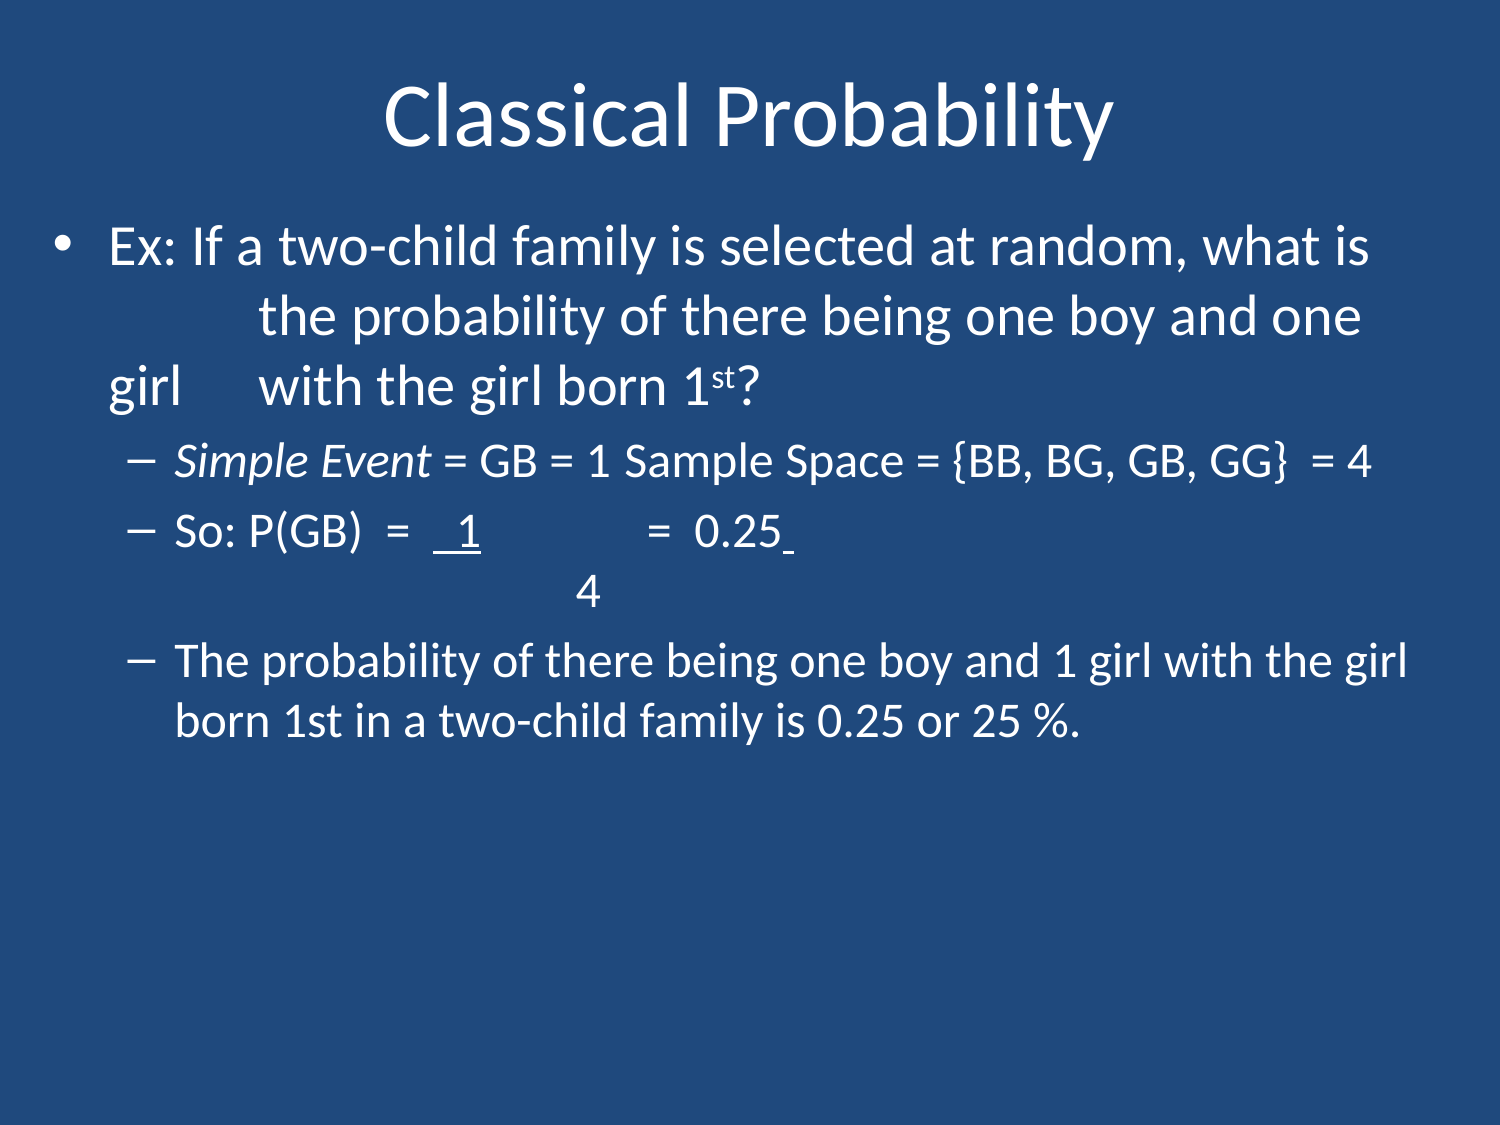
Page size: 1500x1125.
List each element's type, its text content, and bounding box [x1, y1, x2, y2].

title Classical Probability [75, 45, 1425, 175]
list Ex: If a two-child family is selected at random, what is the probability of there being one boy and one girl with the girl born 1st? Simple Event = GB = 1 Sample Space = {BB, BG, GB, GG} = 4 So: P(GB) = 1 = 0.25 4 The probability of there being one boy and 1 girl with the girl born 1st in a two-child family is 0.25 or 25 %. [37, 200, 1450, 1005]
